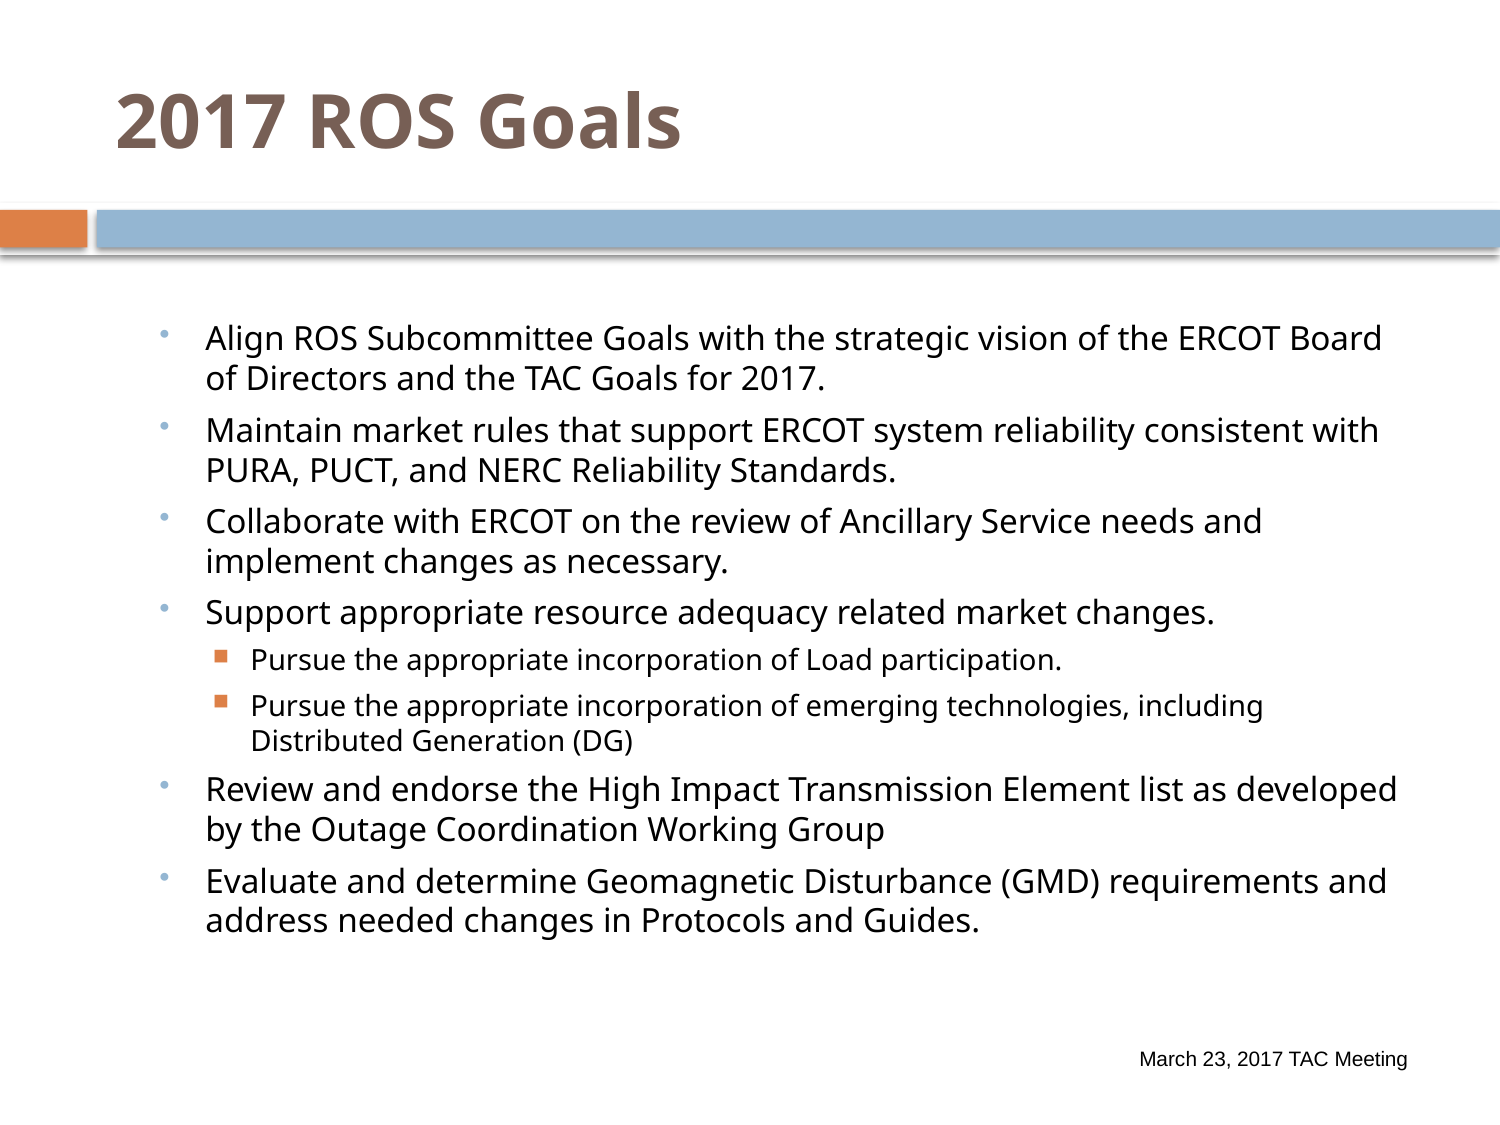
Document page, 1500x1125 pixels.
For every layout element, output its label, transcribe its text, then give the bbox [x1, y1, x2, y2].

title 2017 ROS Goals [100, 127, 1439, 201]
footer March 23, 2017 TAC Meeting [99, 1025, 1423, 1085]
list Align ROS Subcommittee Goals with the strategic vision of the ERCOT Board of Directors and the TAC Goals for 2017. Maintain market rules that support ERCOT system reliability consistent with PURA, PUCT, and NERC Reliability Standards. Collaborate with ERCOT on the review of Ancillary Service needs and implement changes as necessary. Support appropriate resource adequacy related market changes. Pursue the appropriate incorporation of Load participation. Pursue the appropriate incorporation of emerging technologies, including Distributed Generation (DG) Review and endorse the High Impact Transmission Element list as developed by the Outage Coordination Working Group Evaluate and determine Geomagnetic Disturbance (GMD) requirements and address needed changes in Protocols and Guides. [85, 309, 1424, 1048]
